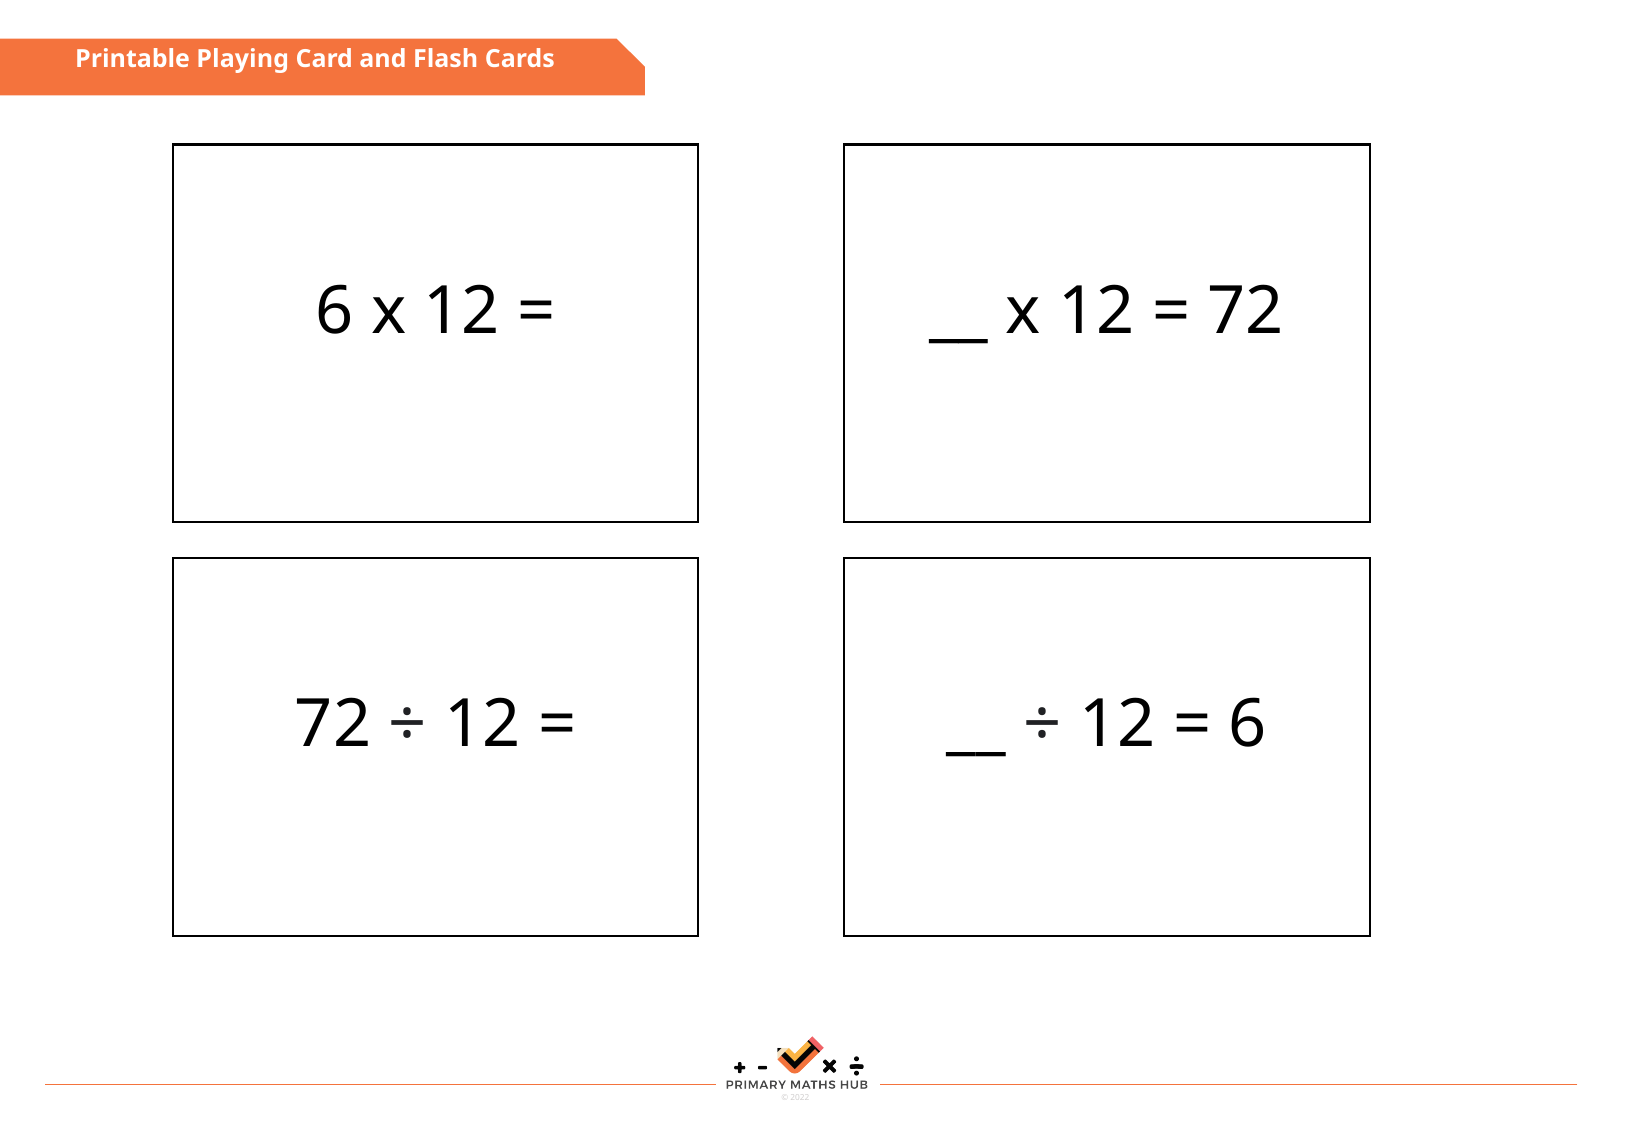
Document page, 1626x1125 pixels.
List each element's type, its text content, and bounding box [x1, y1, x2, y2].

text_box __ ÷ 12 = 6 [844, 672, 1370, 768]
text_box [172, 768, 699, 937]
picture [722, 1034, 872, 1094]
text_box __ x 12 = 72 [844, 259, 1370, 355]
text_box © 2022 [720, 1084, 870, 1110]
text_box 72 ÷ 12 = [172, 672, 699, 768]
text_box [172, 355, 699, 523]
text_box [843, 143, 1371, 523]
text_box [172, 557, 699, 672]
text_box [172, 143, 699, 259]
text_box [843, 557, 1371, 937]
text_box 6 x 12 = [172, 259, 699, 355]
text_box Printable Playing Card and Flash Cards [0, 37, 646, 97]
